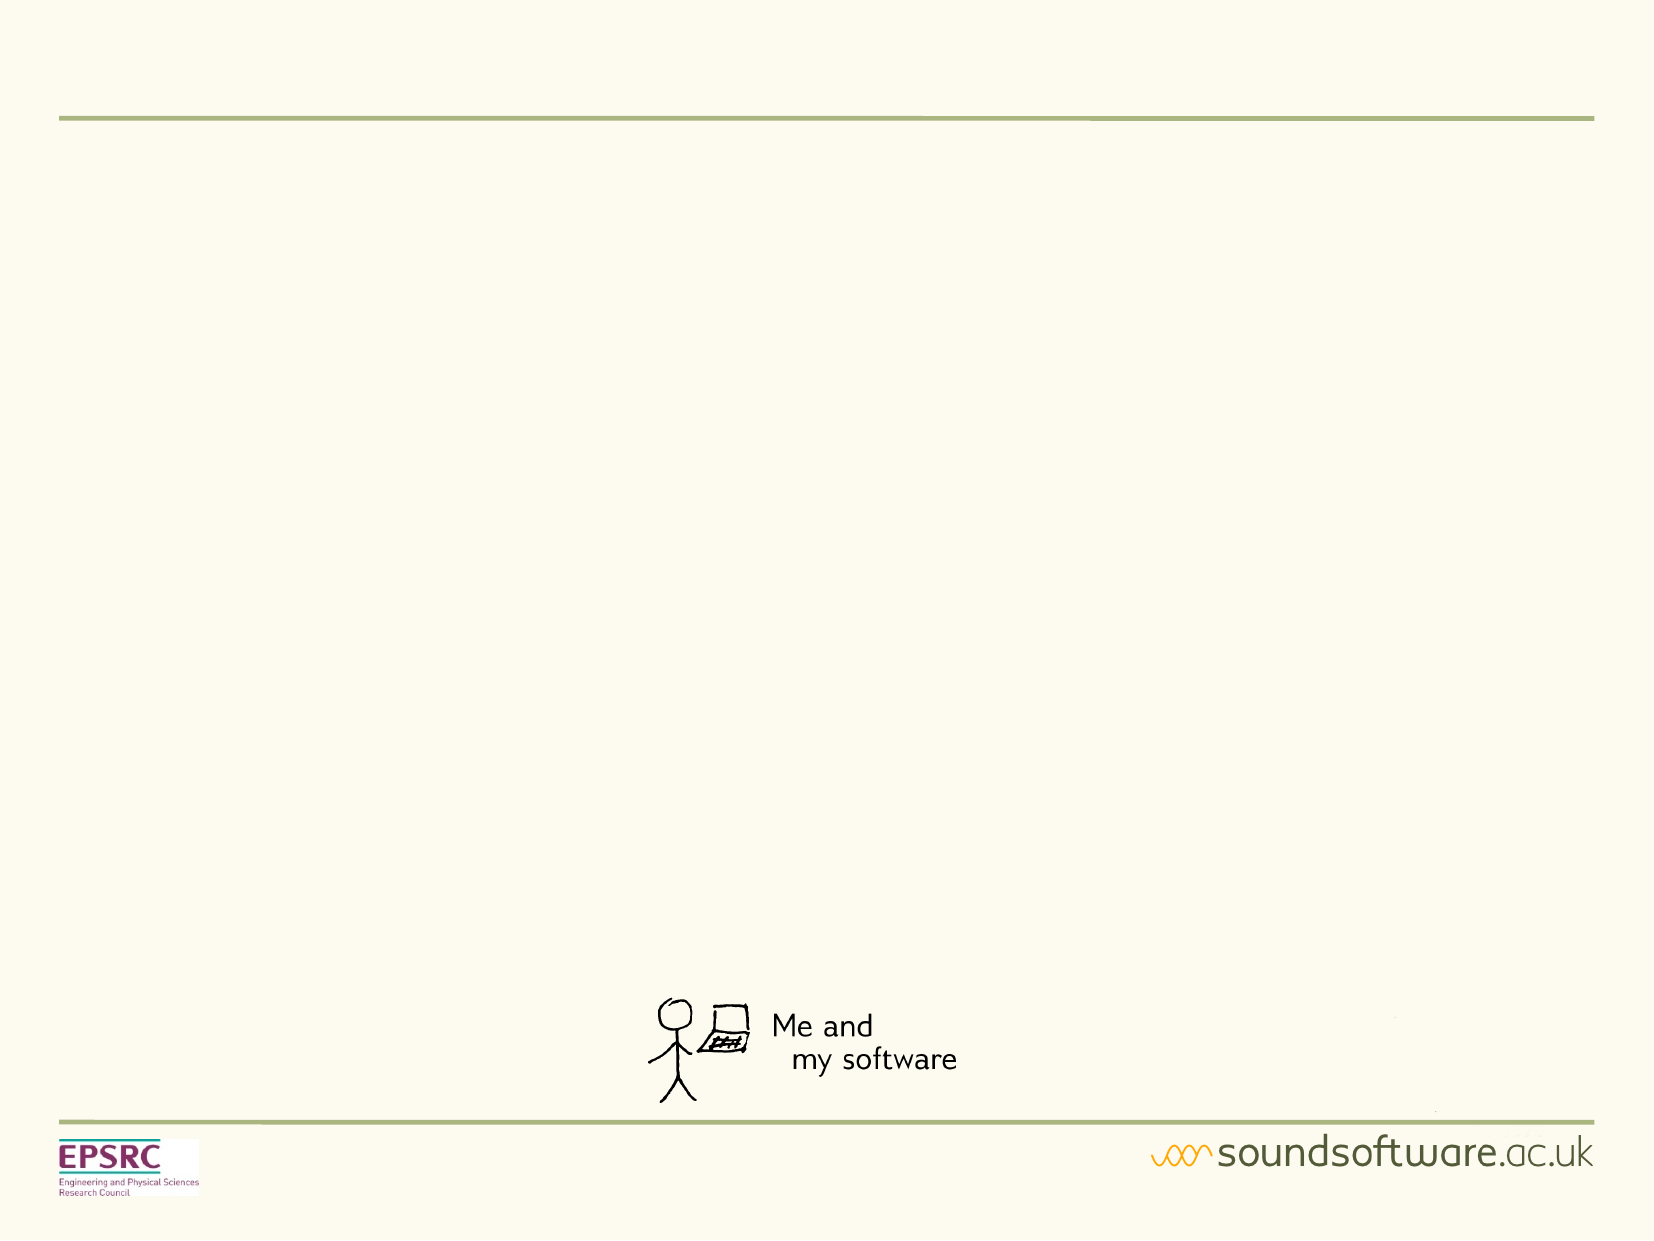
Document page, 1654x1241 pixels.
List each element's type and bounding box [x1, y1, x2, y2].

picture [59, 1139, 199, 1196]
picture [109, 118, 1593, 1167]
